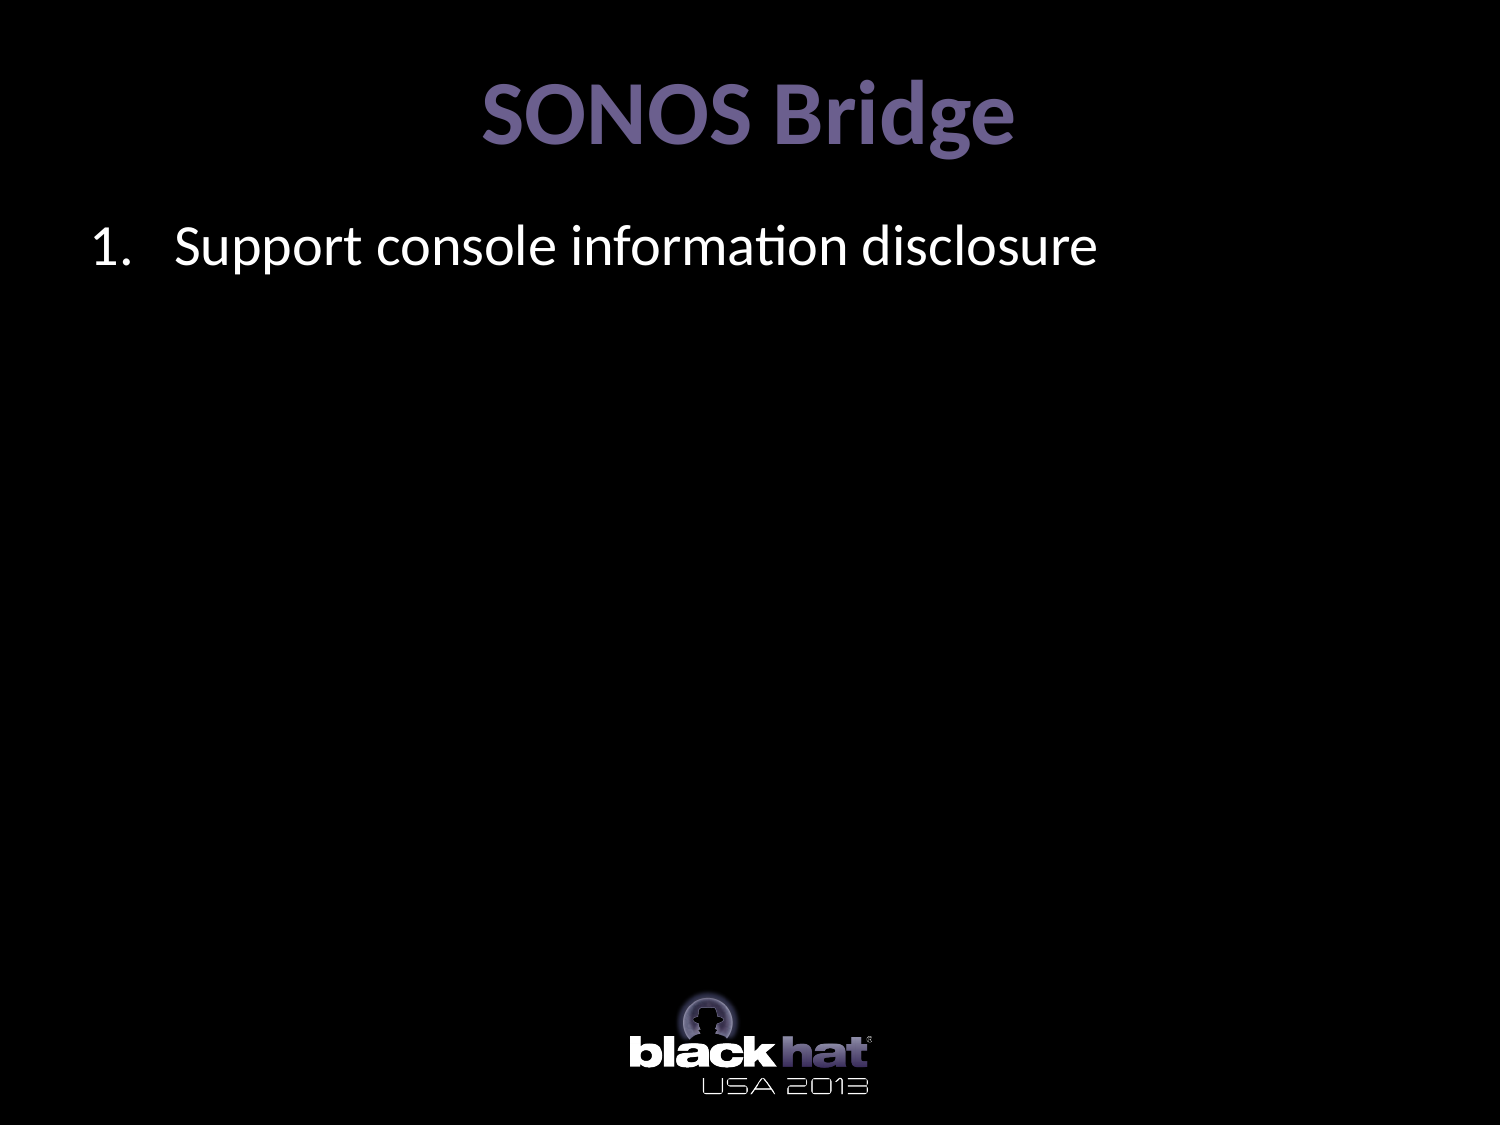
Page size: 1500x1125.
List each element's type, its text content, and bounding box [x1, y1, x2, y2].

picture [628, 987, 872, 1100]
text_box Support console information disclosure [74, 233, 1425, 285]
text_box SONOS Bridge [74, 45, 1425, 233]
